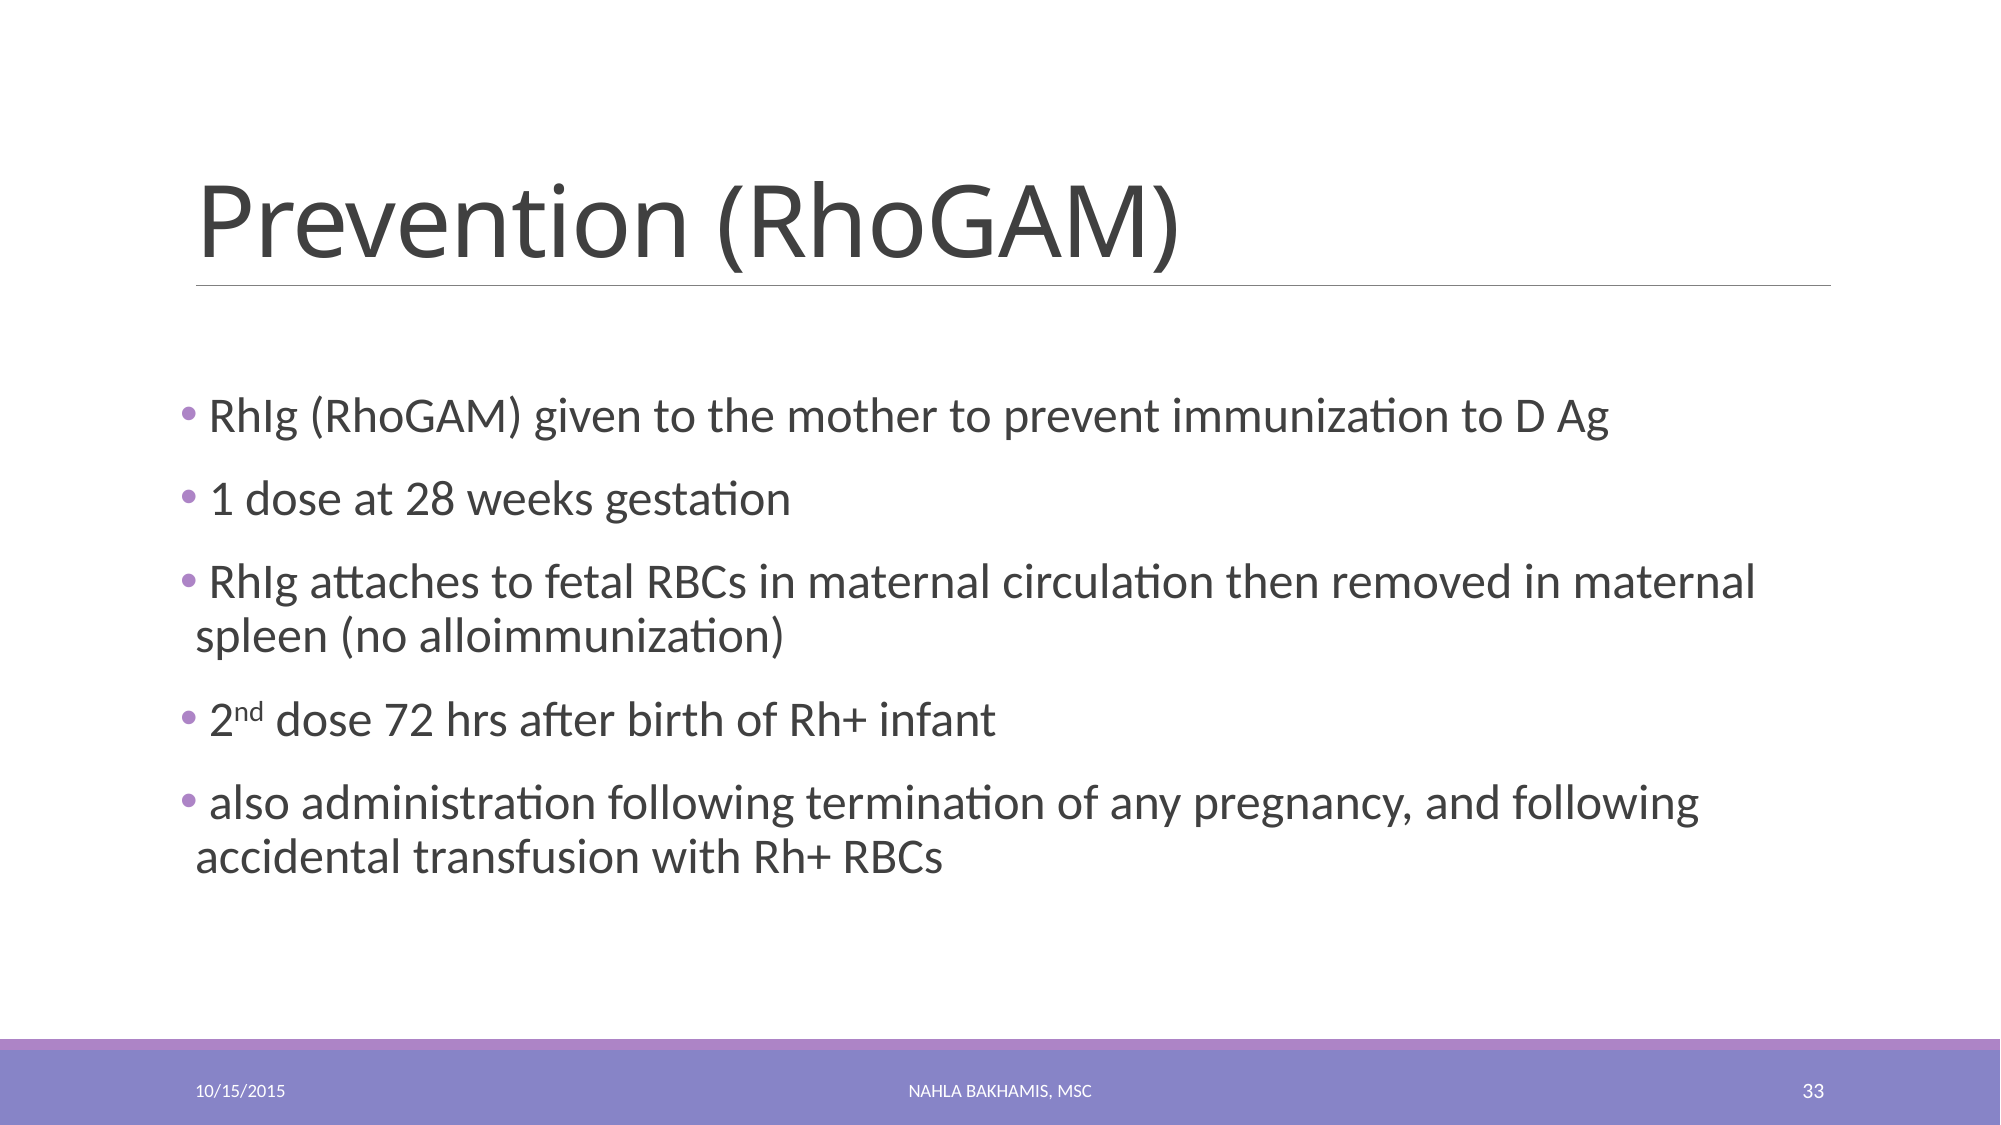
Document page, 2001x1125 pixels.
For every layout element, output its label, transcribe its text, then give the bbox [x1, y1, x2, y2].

footer NAHLA BAKHAMIS, MSc [604, 1059, 1396, 1120]
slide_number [180, 1059, 586, 1120]
title Prevention (RhoGAM) [180, 47, 1830, 285]
list RhIg (RhoGAM) given to the mother to prevent immunization to D Ag 1 dose at 28 weeks gestation RhIg attaches to fetal RBCs in maternal circulation then removed in maternal spleen (no alloimmunization) 2nd dose 72 hrs after birth of Rh+ infant also administration following termination of any pregnancy, and following accidental transfusion with Rh+ RBCs [180, 302, 1830, 963]
slide_number 33 [1624, 1059, 1840, 1120]
